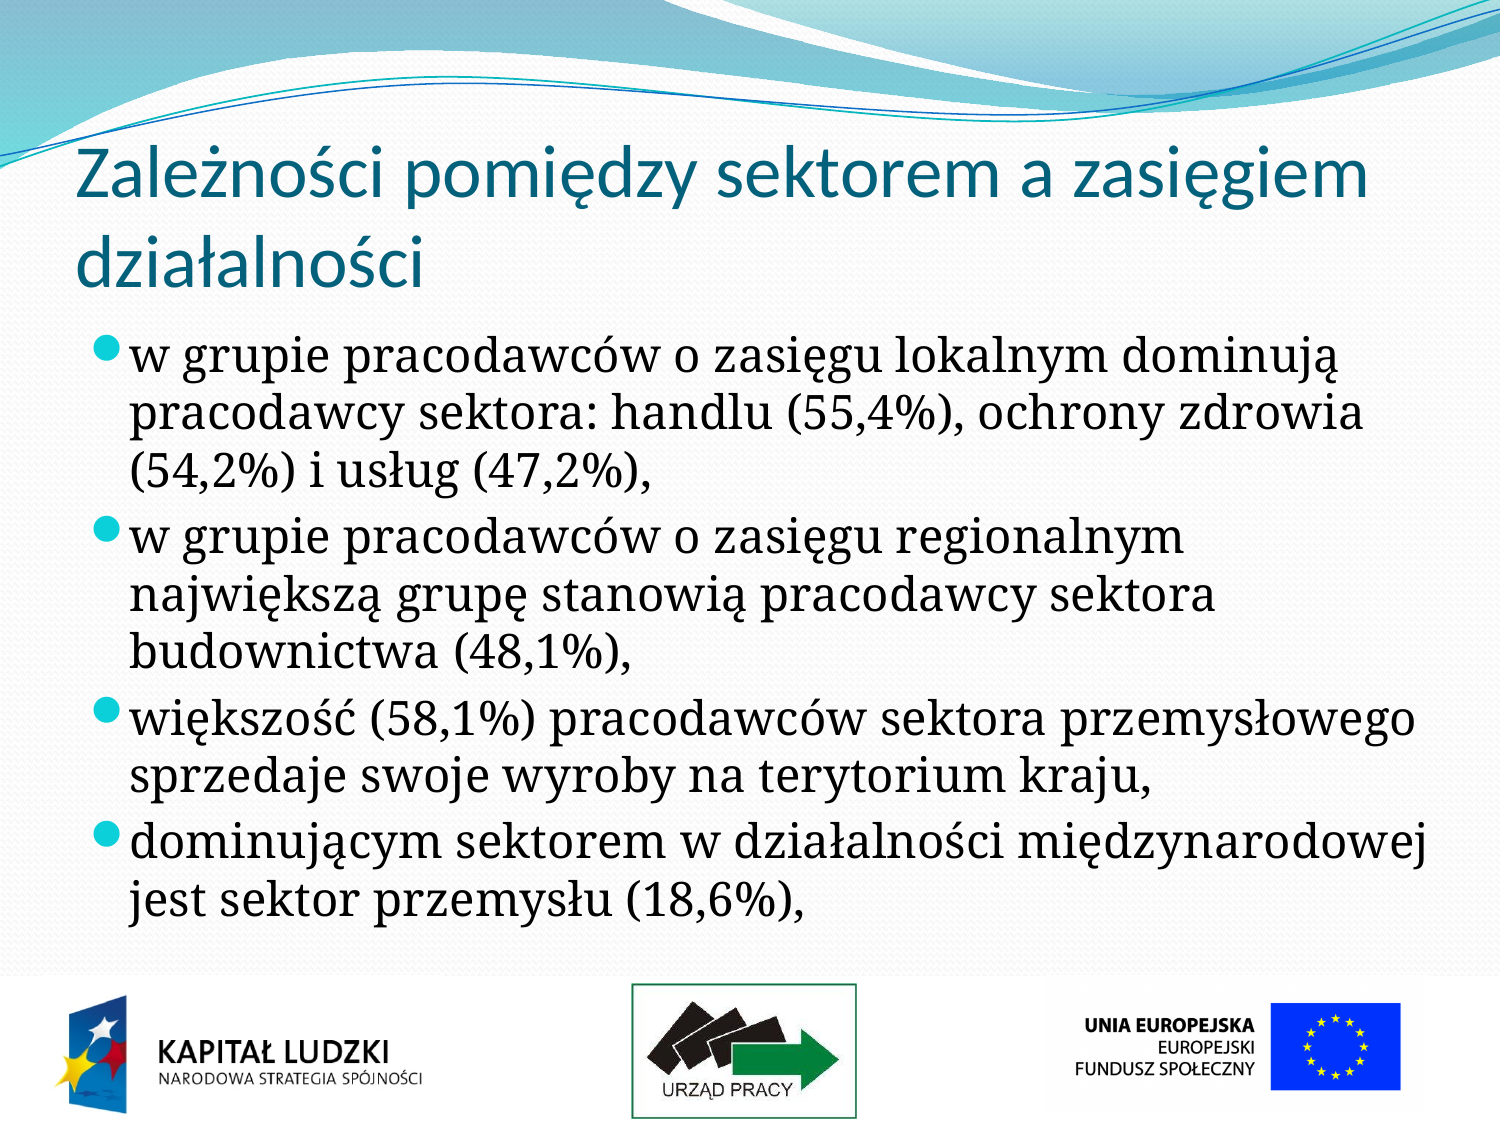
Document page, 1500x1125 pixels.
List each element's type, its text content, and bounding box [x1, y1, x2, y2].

picture [631, 983, 857, 1119]
picture [41, 975, 442, 1125]
picture [1045, 976, 1430, 1118]
title Zależności pomiędzy sektorem a zasięgiem działalności [75, 115, 1425, 303]
list w grupie pracodawców o zasięgu lokalnym dominują pracodawcy sektora: handlu (55,4%), ochrony zdrowia (54,2%) i usług (47,2%), w grupie pracodawców o zasięgu regionalnym największą grupę stanowią pracodawcy sektora budownictwa (48,1%), większość (58,1%) pracodawców sektora przemysłowego sprzedaje swoje wyroby na terytorium kraju, dominującym sektorem w działalności międzynarodowej jest sektor przemysłu (18,6%), [75, 317, 1459, 976]
